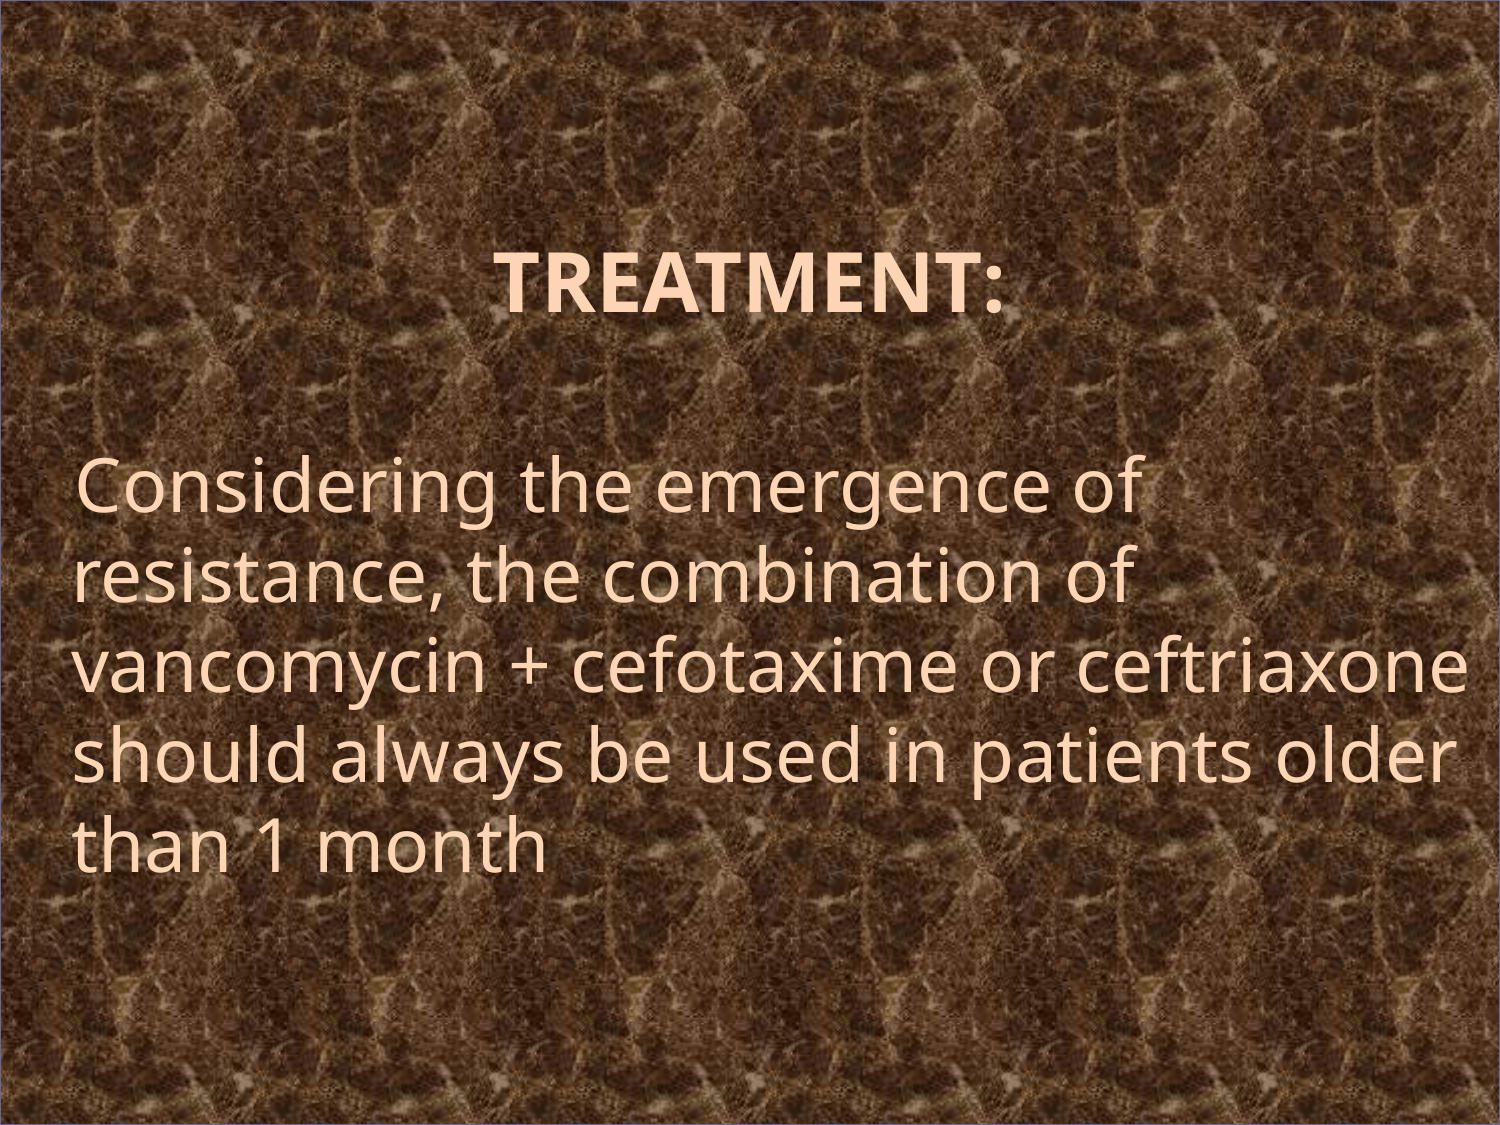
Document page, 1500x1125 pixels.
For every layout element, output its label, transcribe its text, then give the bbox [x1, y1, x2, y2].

text_box TREATMENT: Considering the emergence of resistance, the combination of vancomycin + cefotaxime or ceftriaxone should always be used in patients older than 1 month [0, 0, 1500, 1125]
